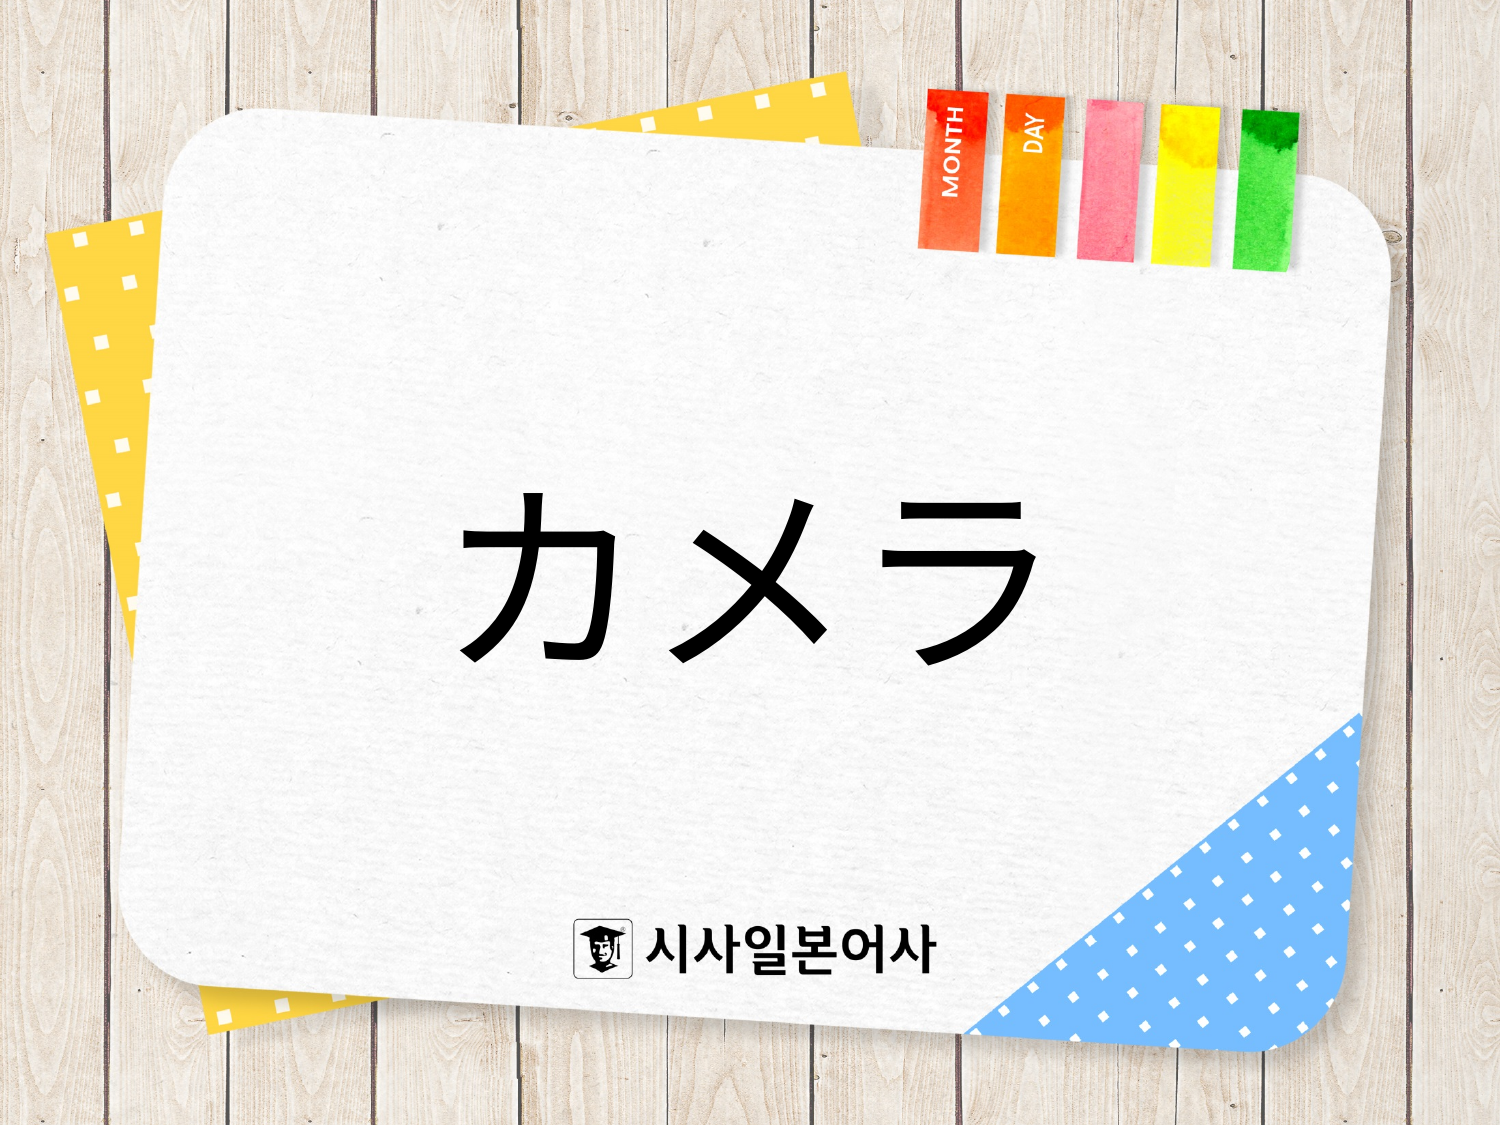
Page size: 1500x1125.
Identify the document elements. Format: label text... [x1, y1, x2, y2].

picture [0, 0, 1500, 1125]
title カメラ [75, 338, 1425, 811]
